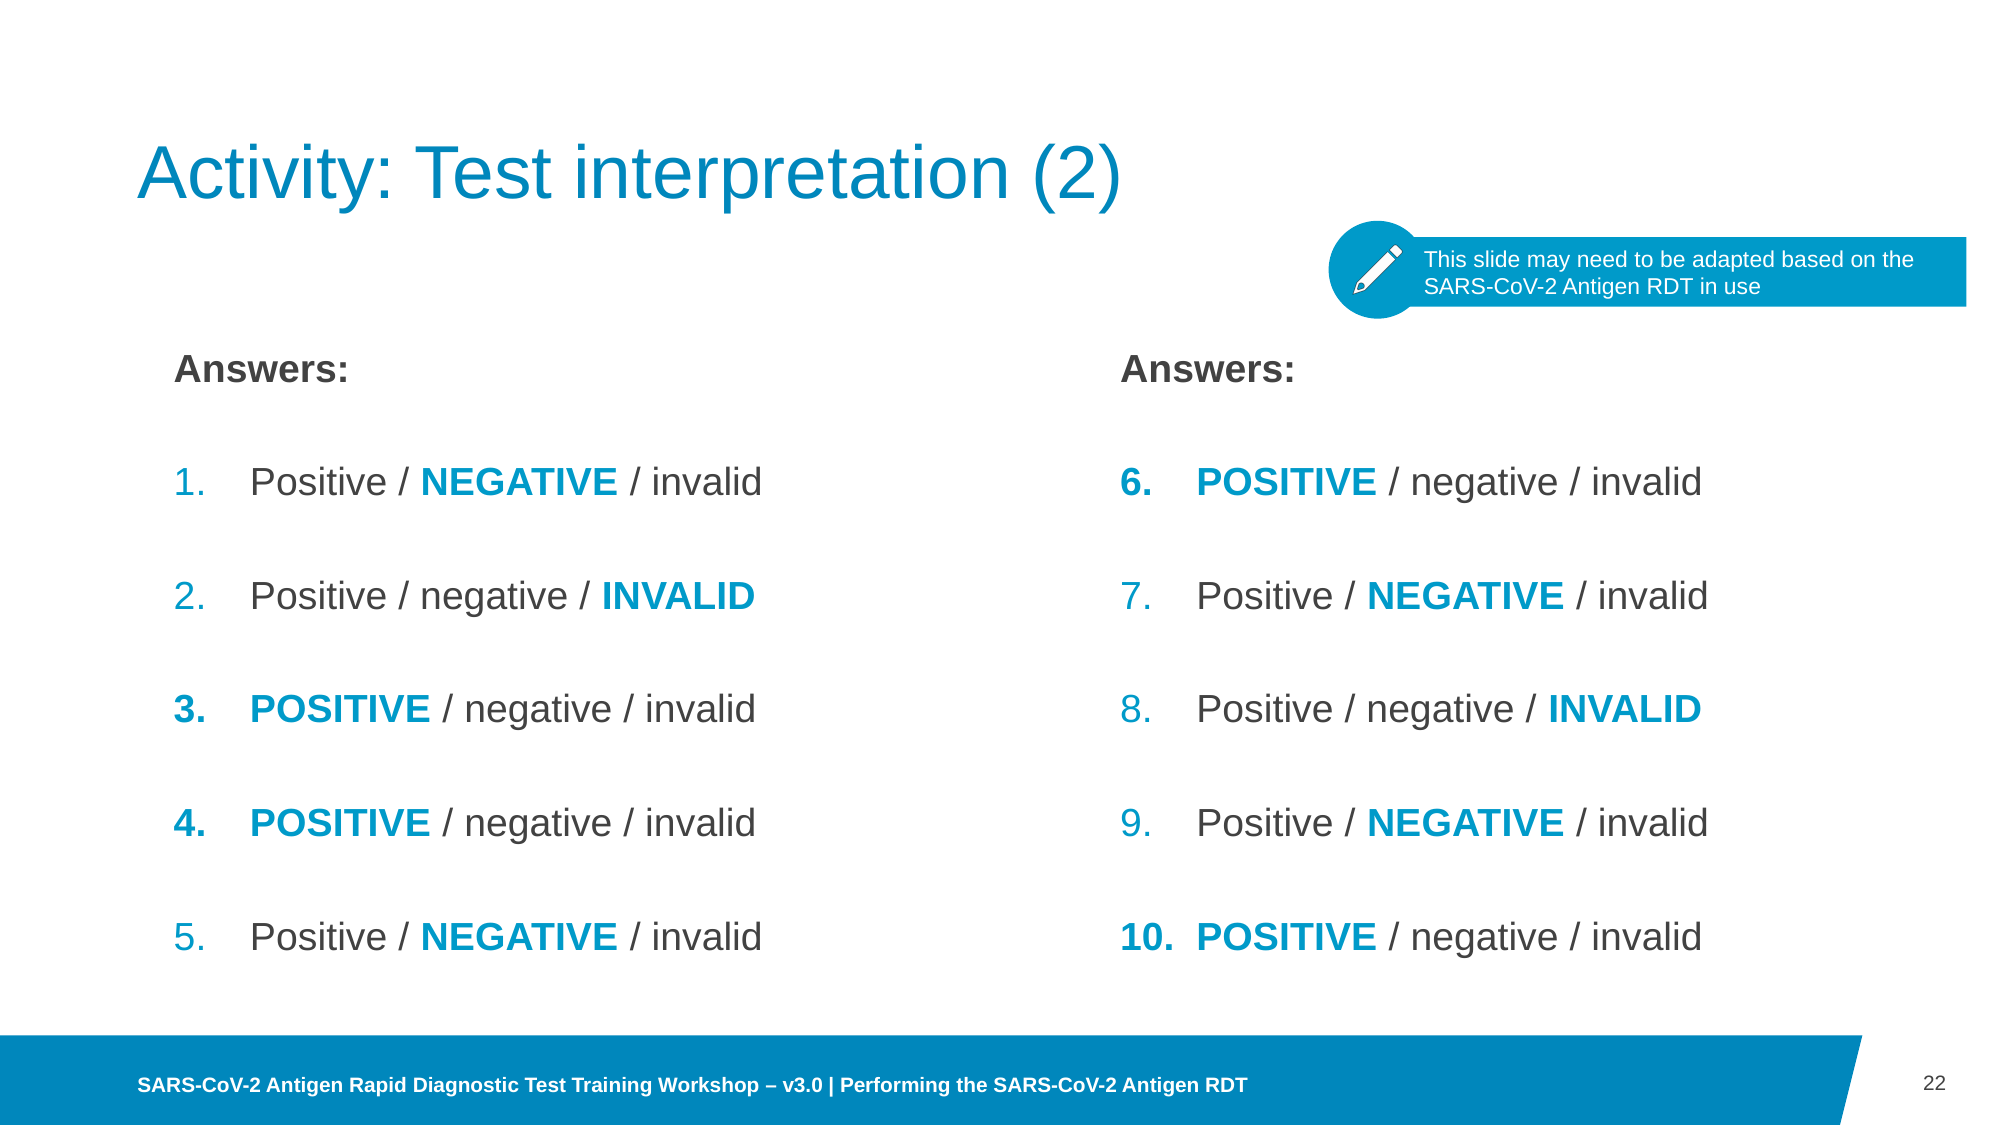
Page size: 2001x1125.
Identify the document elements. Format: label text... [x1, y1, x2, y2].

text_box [1328, 220, 1967, 319]
title Activity: Test interpretation (2) [137, 59, 1863, 215]
text_box Answers: Positive / NEGATIVE / invalid Positive / negative / INVALID POSITIVE / negative / invalid POSITIVE / negative / invalid Positive / NEGATIVE / invalid [158, 288, 895, 969]
footer SARS-CoV-2 Antigen Rapid Diagnostic Test Training Workshop – v3.0 | Performing the SARS-CoV-2 Antigen RDT [137, 1042, 1338, 1125]
slide_number 22 [1862, 1035, 1947, 1125]
text_box Answers: POSITIVE / negative / invalid Positive / NEGATIVE / invalid Positive / negative / INVALID Positive / NEGATIVE / invalid POSITIVE / negative / invalid [1105, 288, 1842, 969]
